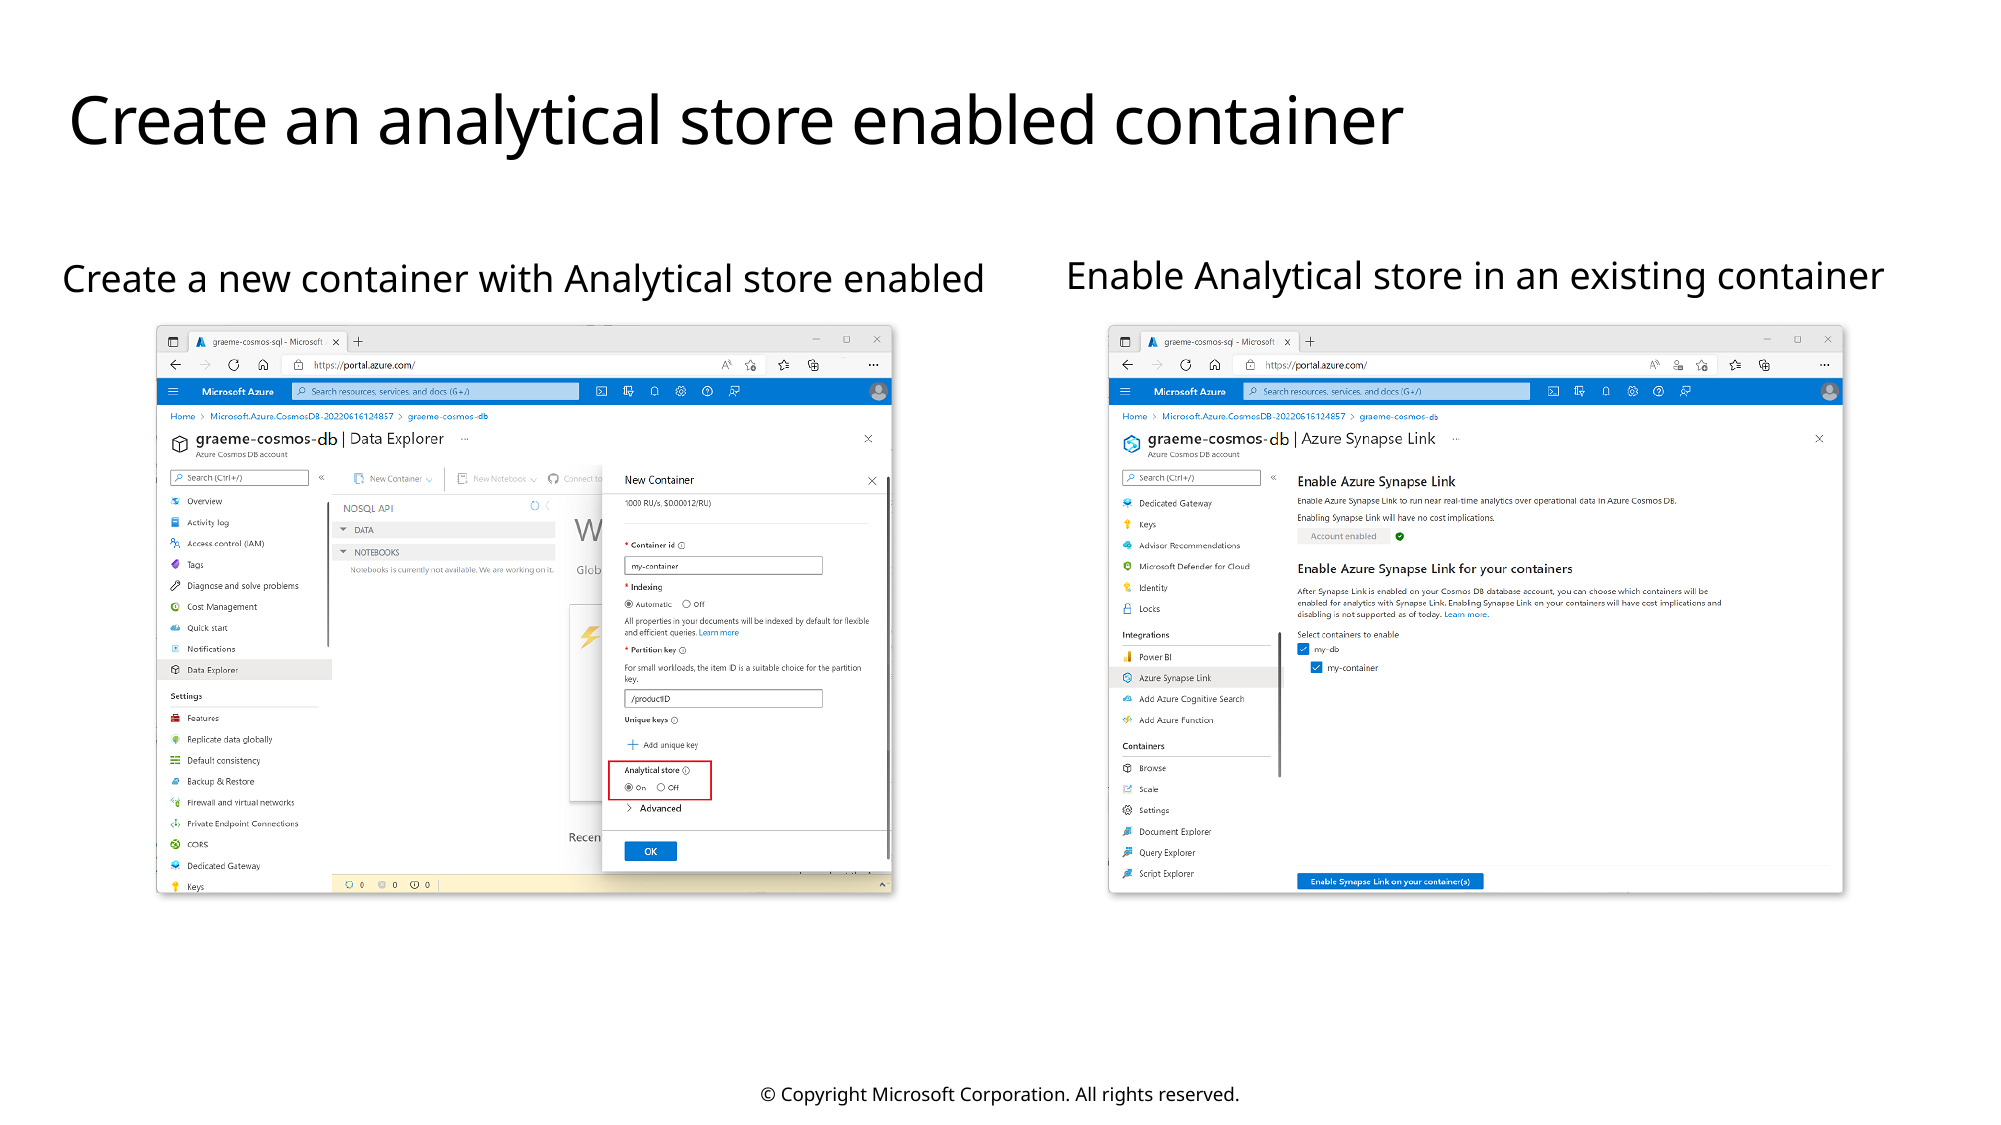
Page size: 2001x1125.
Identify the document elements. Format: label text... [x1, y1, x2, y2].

text_box Create a new container with Analytical store enabled [32, 239, 1017, 321]
title Create an analytical store enabled container [68, 72, 1930, 184]
picture [156, 325, 892, 893]
picture [1108, 325, 1844, 893]
text_box Enable Analytical store in an existing container [1035, 236, 1916, 318]
